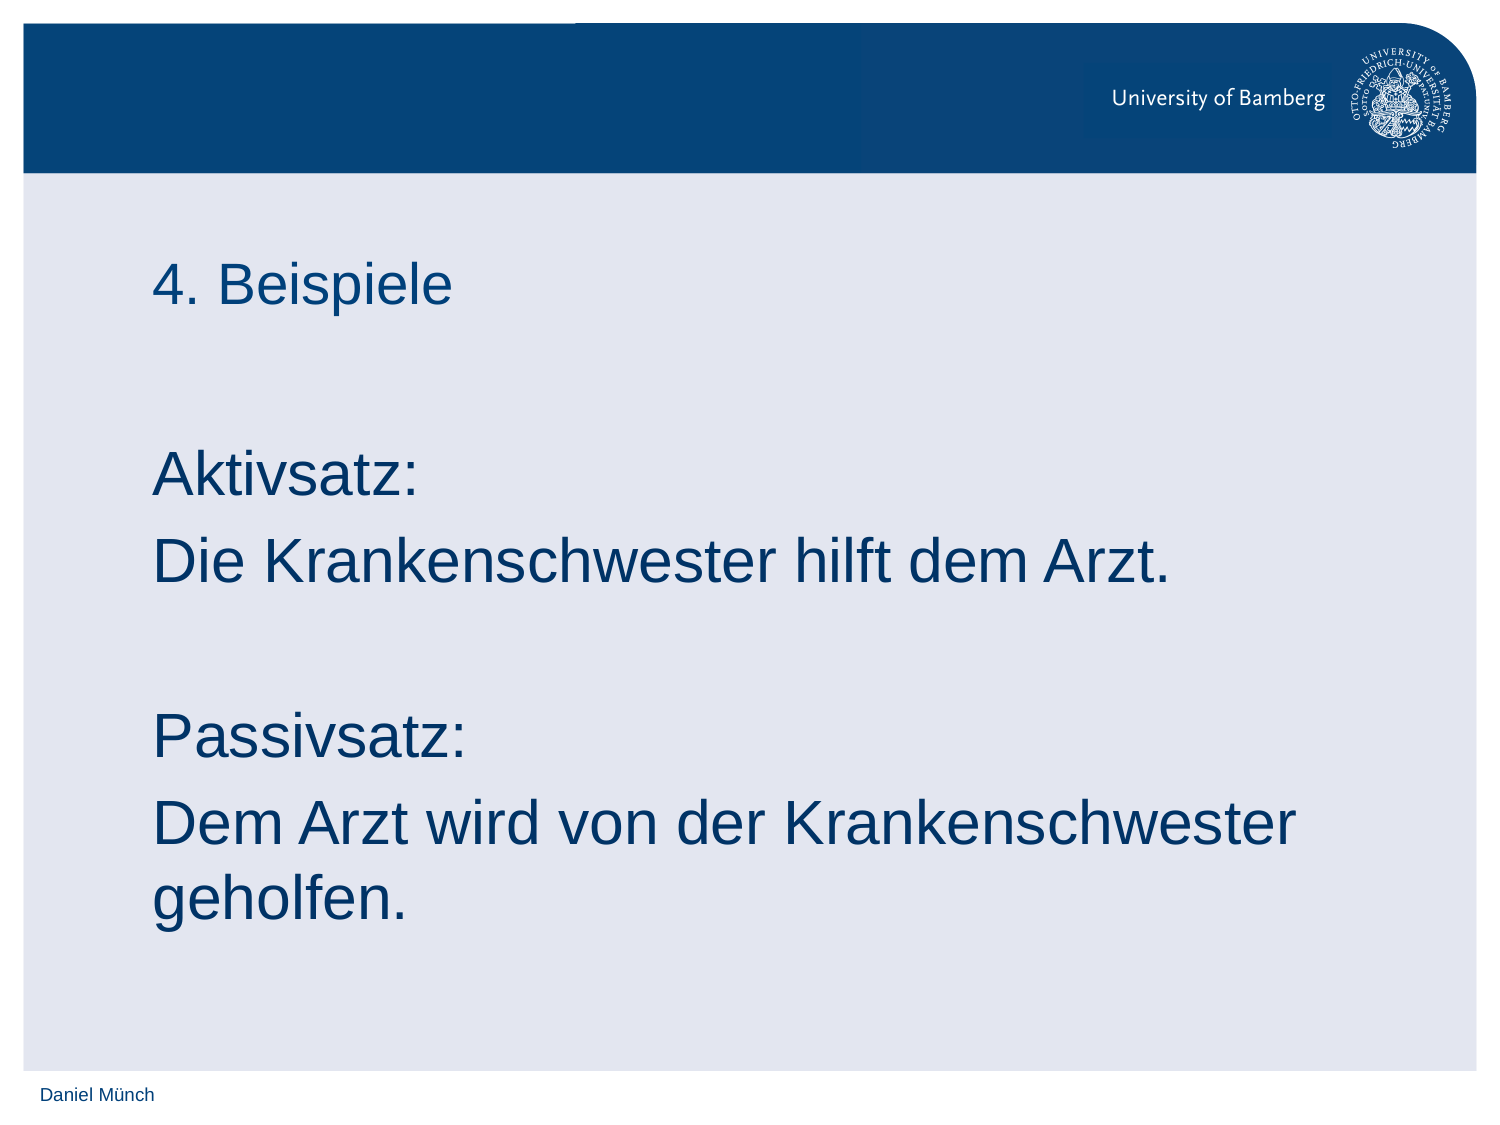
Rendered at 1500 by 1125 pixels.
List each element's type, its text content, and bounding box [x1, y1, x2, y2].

title 4. Beispiele [137, 187, 1363, 375]
picture [0, 0, 1500, 1125]
list Aktivsatz: Die Krankenschwester hilft dem Arzt. Passivsatz: Dem Arzt wird von der Krankenschwester geholfen. [137, 425, 1436, 1008]
